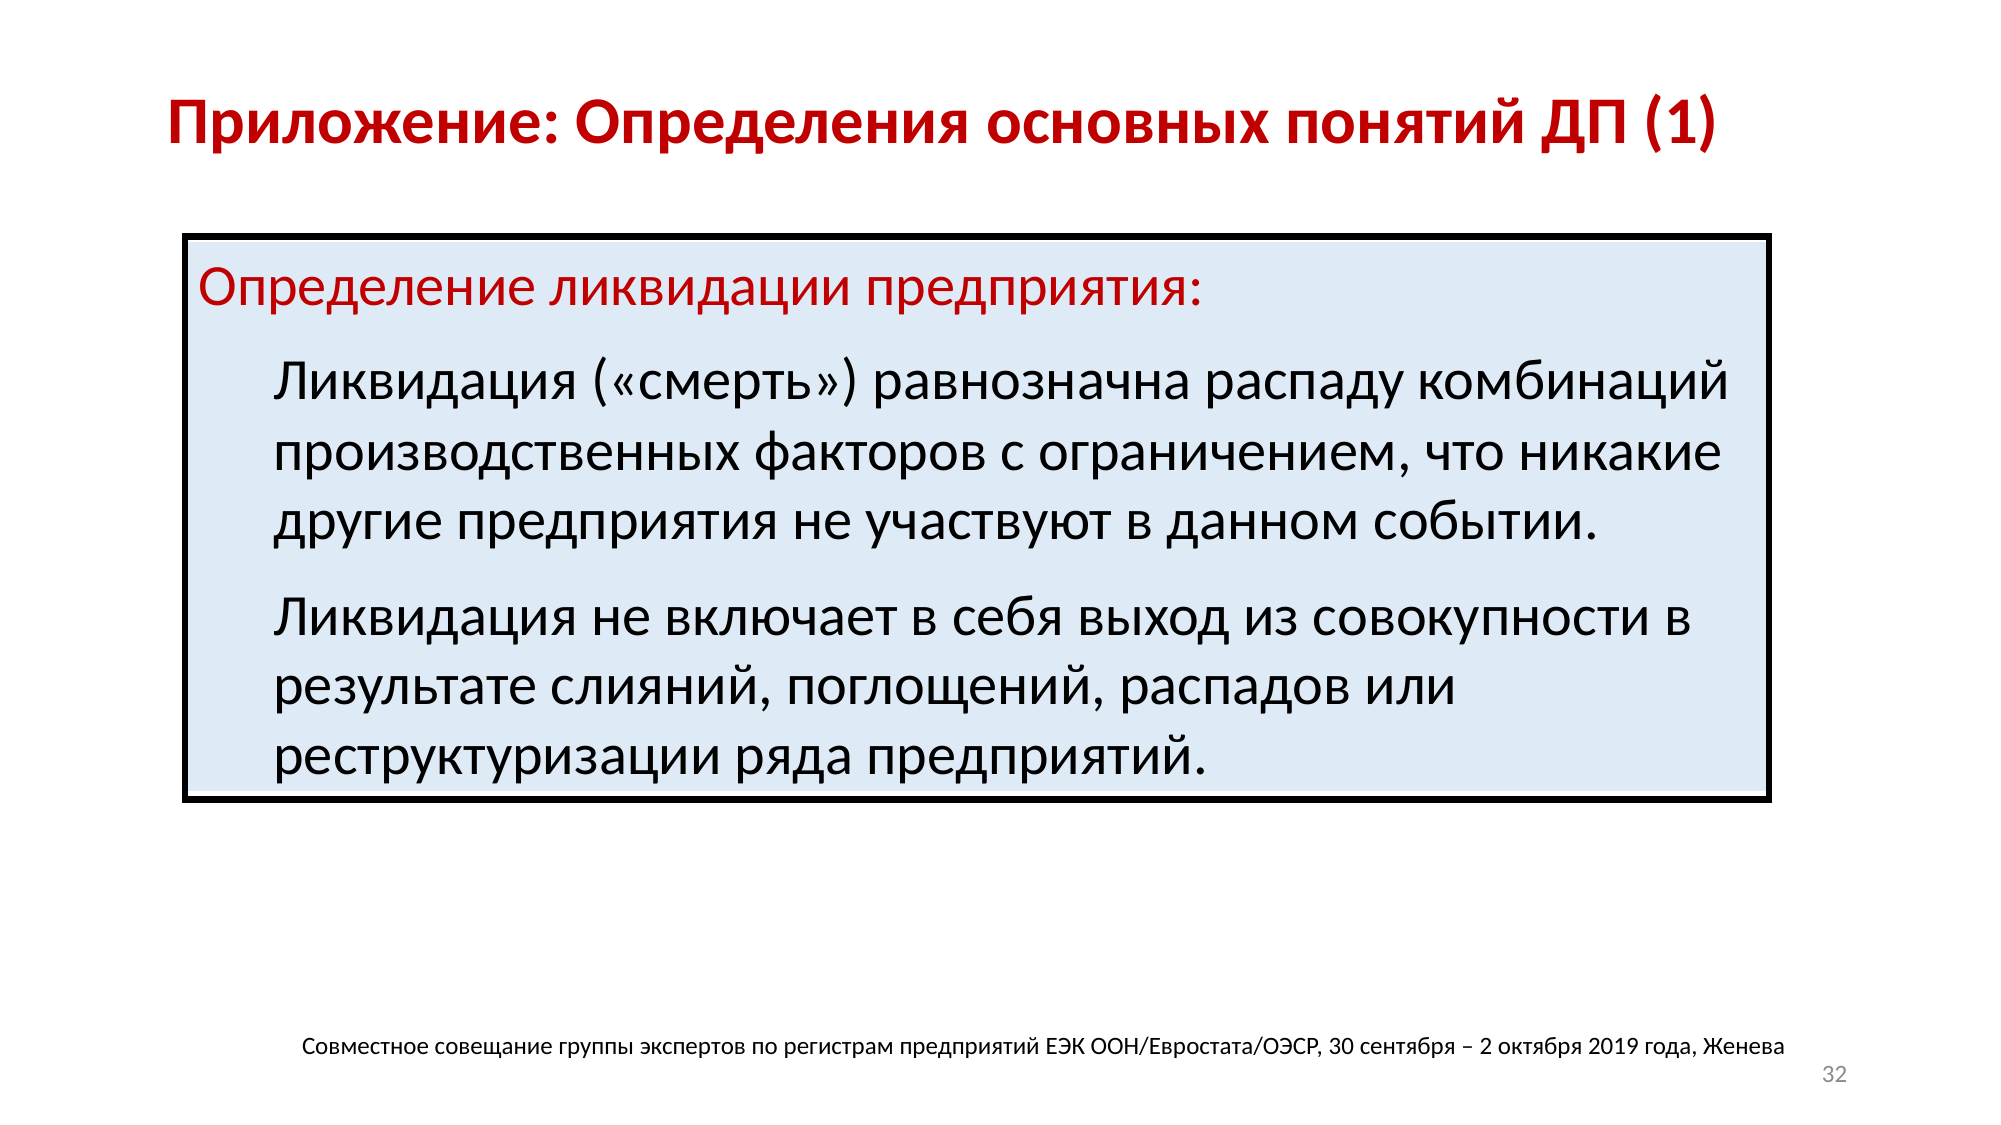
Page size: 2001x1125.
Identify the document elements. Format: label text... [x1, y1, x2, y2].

text_box Приложение: Определения основных понятий ДП (1) [152, 69, 1843, 165]
text_box [184, 235, 1770, 801]
slide_number 32 [1412, 1075, 1863, 1103]
footer Совместное совещание группы экспертов по регистрам предприятий ЕЭК ООН/Евростата/ОЭСР, 30 сентября – 2 октября 2019 года, Женева [137, 1014, 1953, 1075]
